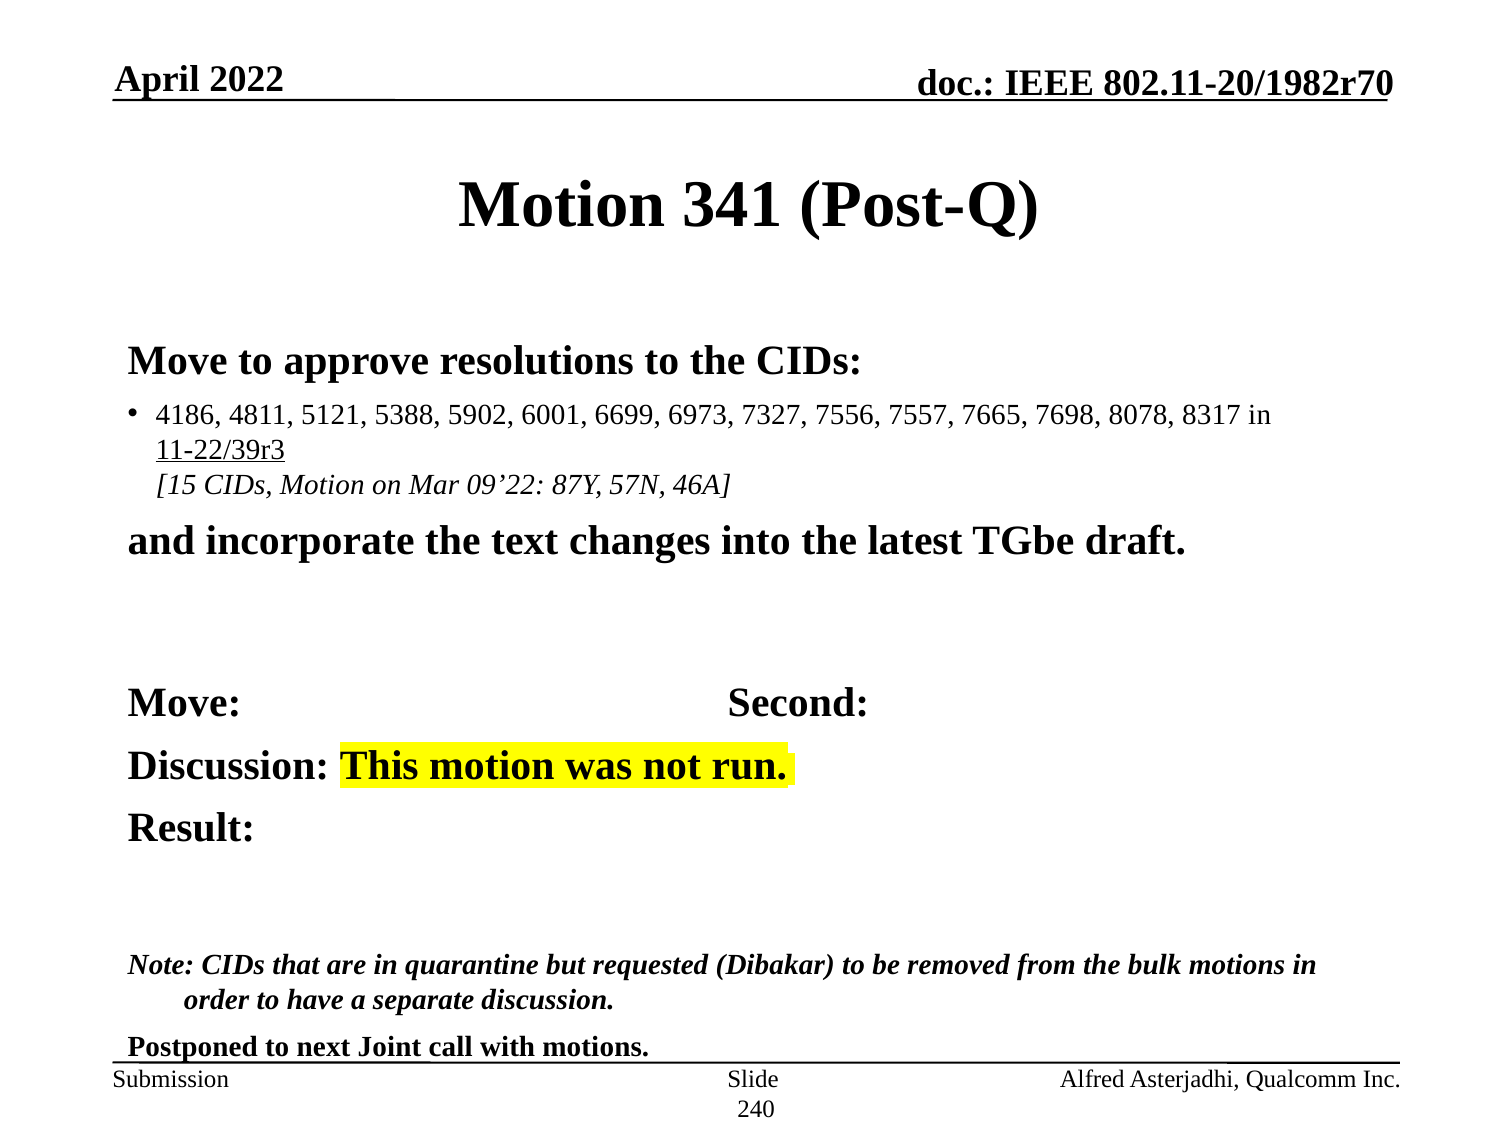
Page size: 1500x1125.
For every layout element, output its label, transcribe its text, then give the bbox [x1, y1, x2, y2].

footer Alfred Asterjadhi, Qualcomm Inc. [878, 1061, 1402, 1093]
slide_number Slide 240 [712, 1061, 800, 1123]
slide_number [114, 54, 423, 100]
list Move to approve resolutions to the CIDs: 4186, 4811, 5121, 5388, 5902, 6001, 6699, 6973, 7327, 7556, 7557, 7665, 7698, 8078, 8317 in 11-22/39r3 [15 CIDs, Motion on Mar 09’22: 87Y, 57N, 46A] and incorporate the text changes into the latest TGbe draft. Move: Second: Discussion: This motion was not run. Result: Note: CIDs that are in quarantine but requested (Dibakar) to be removed from the bulk motions in order to have a separate discussion. Postponed to next Joint call with motions. [112, 324, 1388, 1000]
title Motion 341 (Post-Q) [112, 112, 1388, 288]
